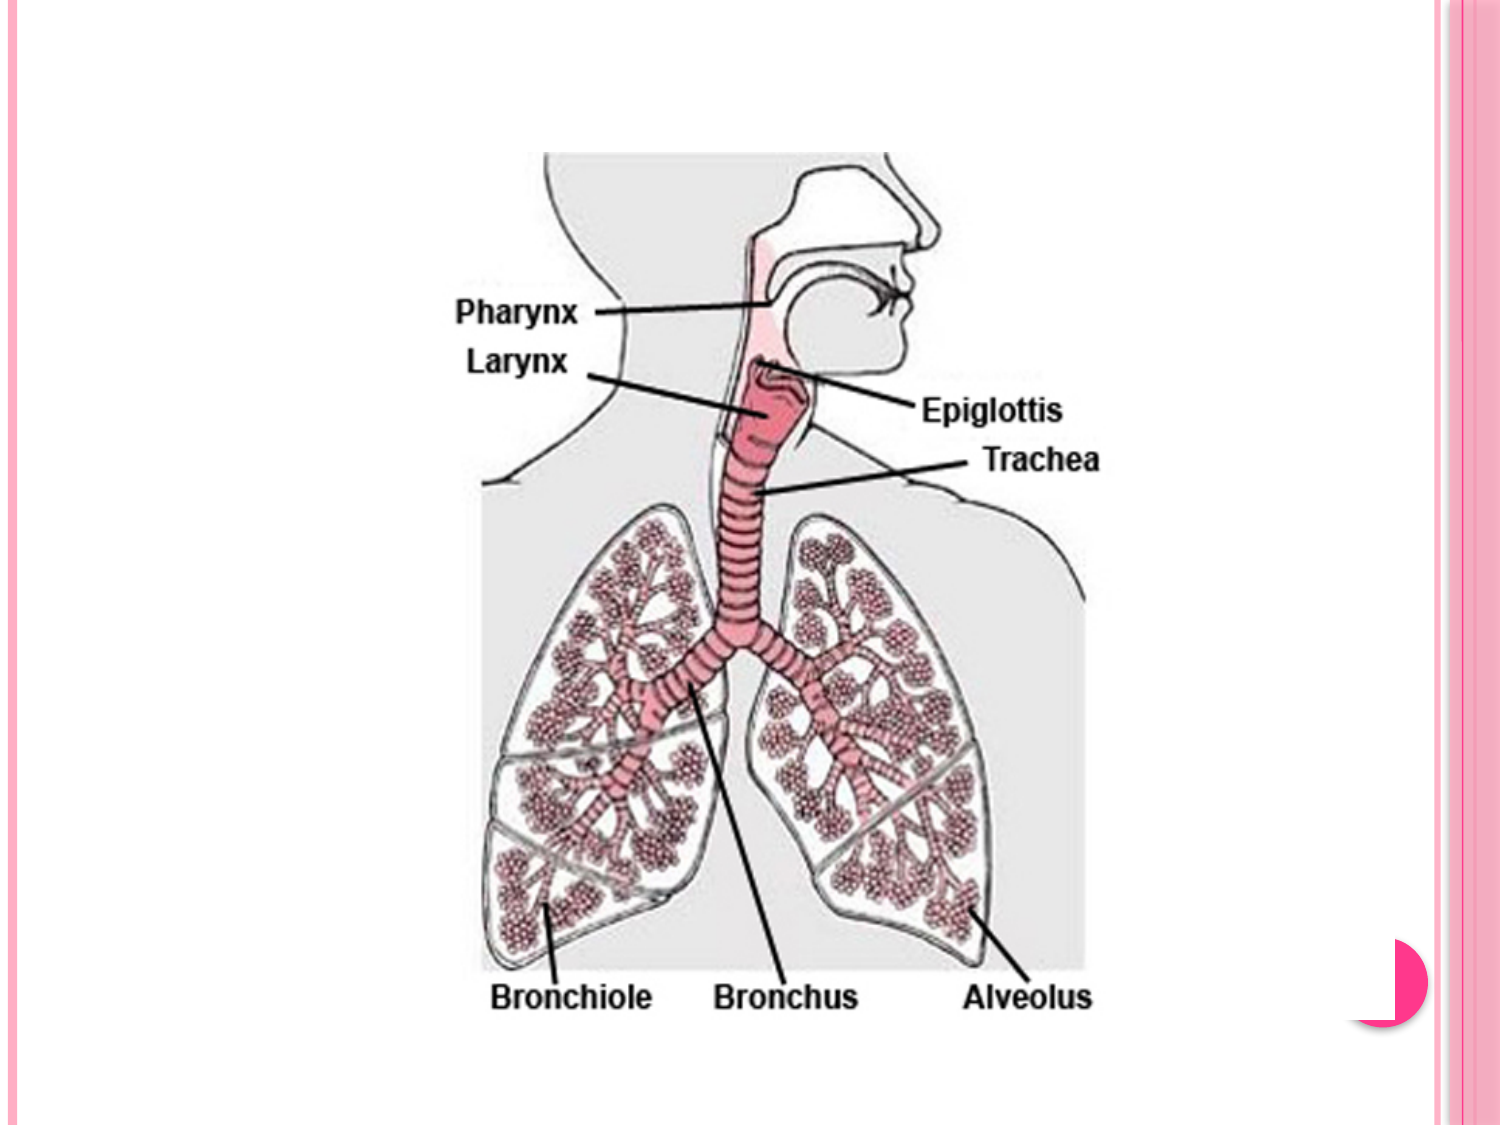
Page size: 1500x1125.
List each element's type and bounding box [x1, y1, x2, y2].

list [163, 151, 1395, 1020]
